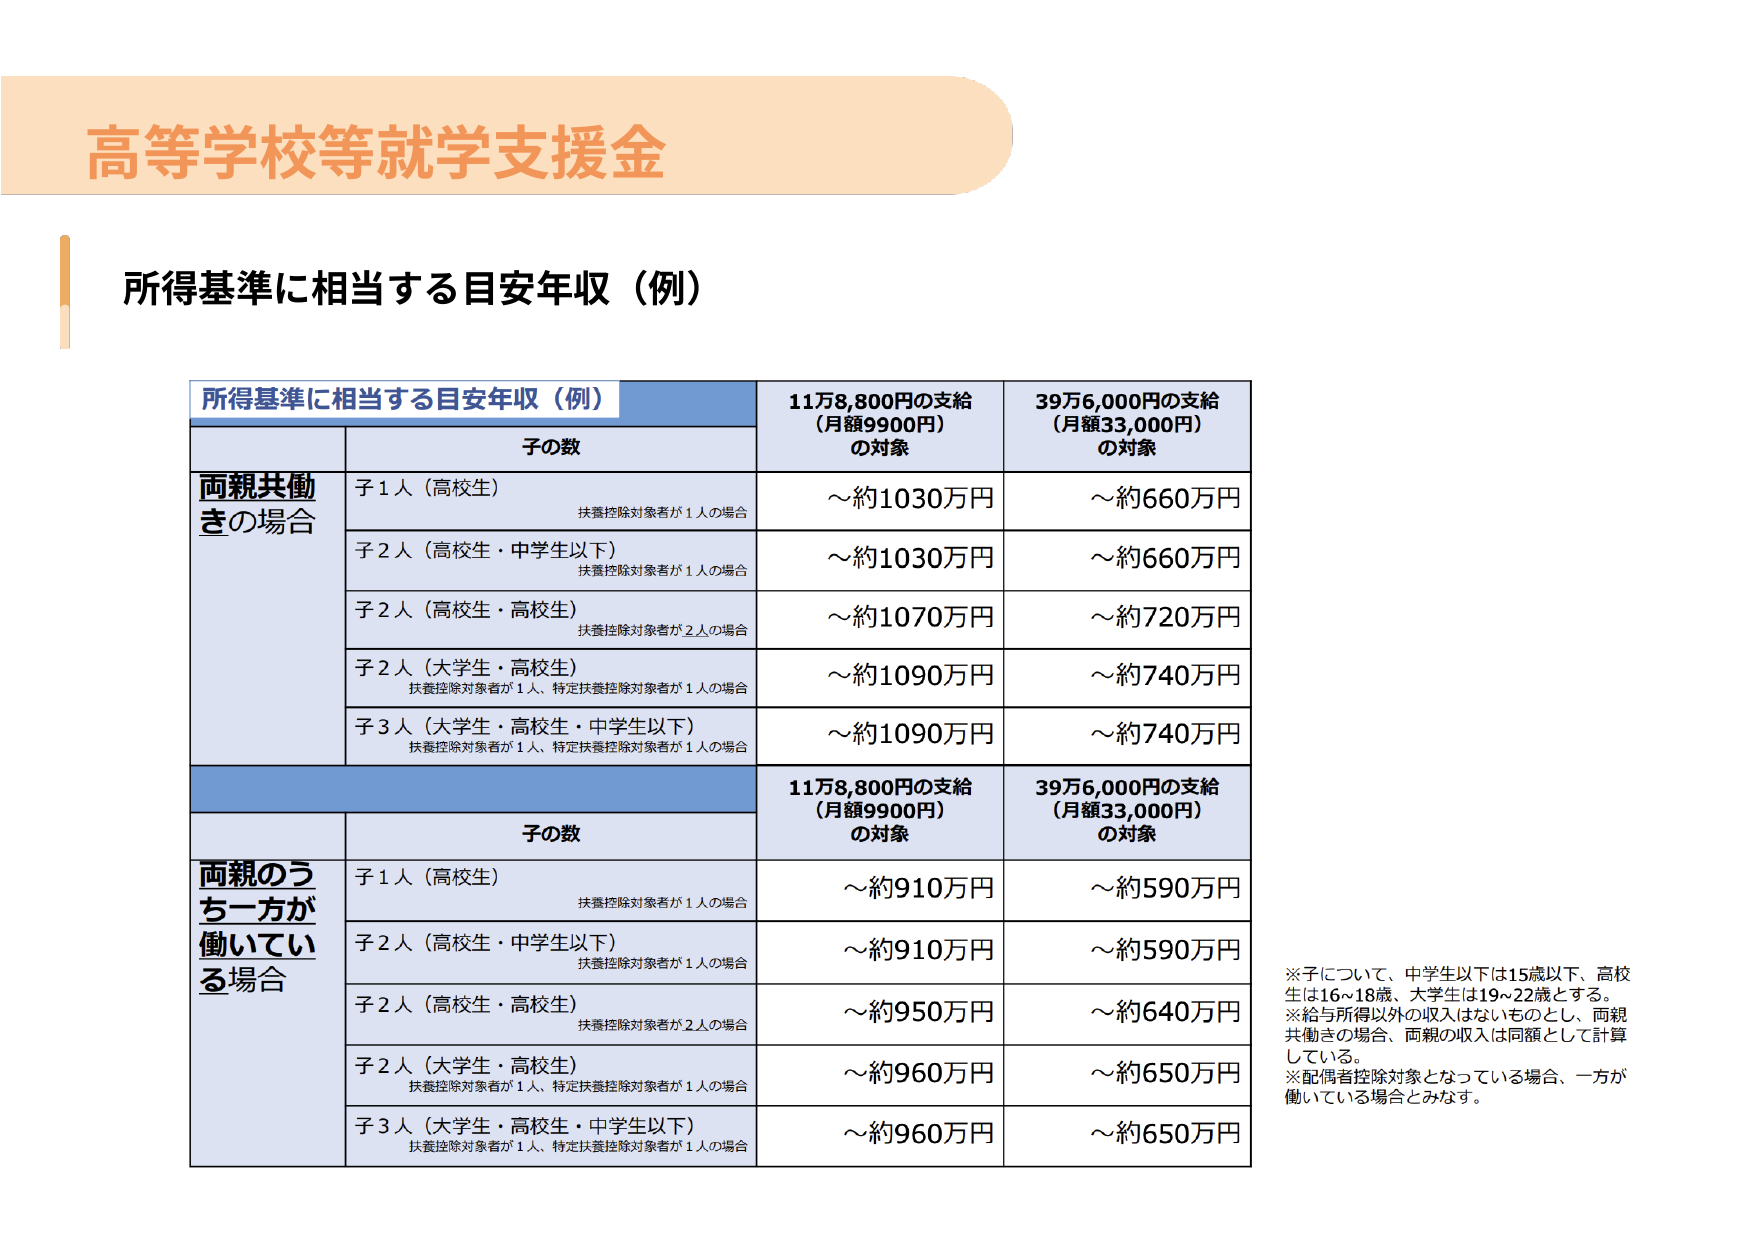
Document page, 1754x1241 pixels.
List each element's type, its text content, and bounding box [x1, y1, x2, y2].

text_box 所得基準に相当する目安年収（例） [109, 235, 878, 319]
picture [60, 235, 71, 349]
text_box 高等学校等就学支援金 [69, 73, 1171, 247]
picture [142, 347, 1648, 1186]
picture [0, 75, 1013, 195]
